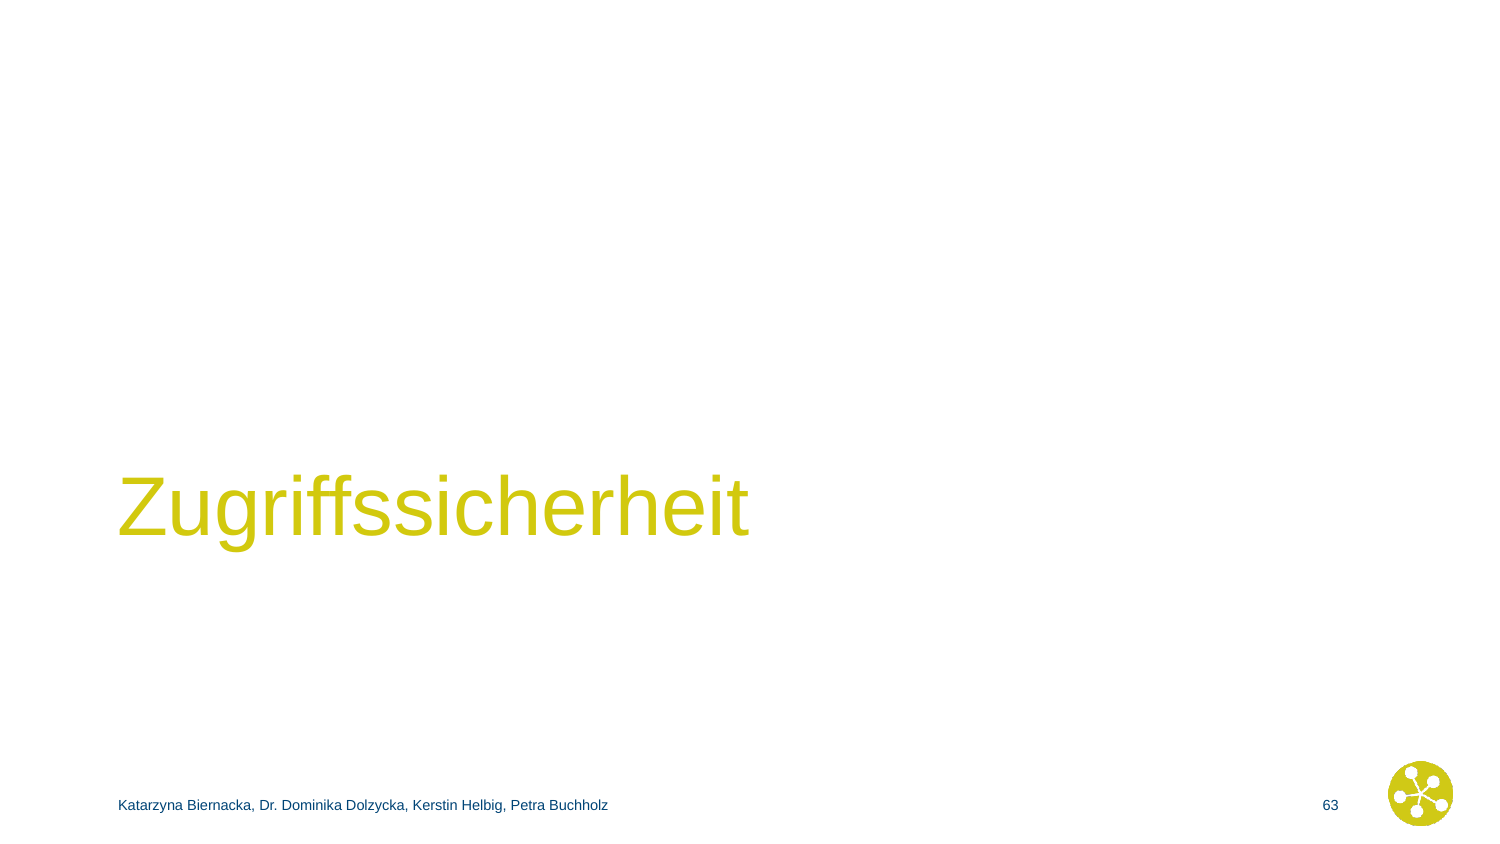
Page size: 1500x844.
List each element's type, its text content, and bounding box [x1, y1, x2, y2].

title Zugriffssicherheit [102, 210, 1397, 562]
picture [1388, 761, 1453, 826]
slide_number 62 [1016, 782, 1354, 827]
footer Katarzyna Biernacka, Dr. Dominika Dolzycka, Kerstin Helbig, Petra Buchholz [103, 782, 742, 827]
